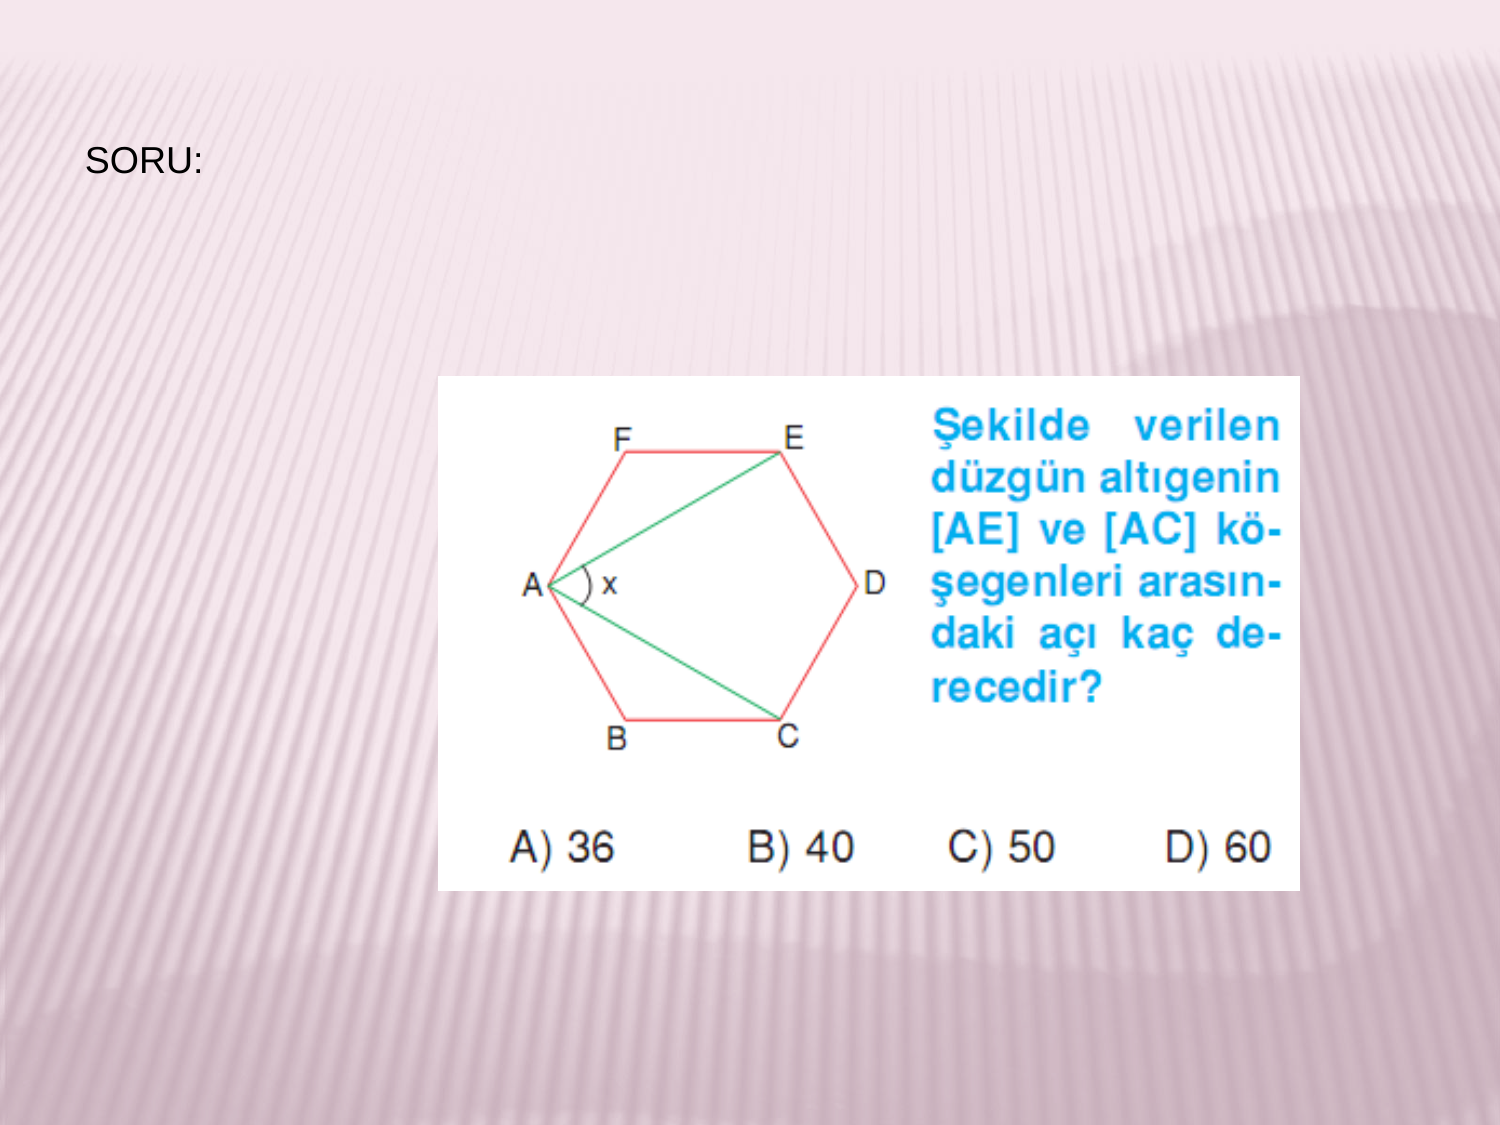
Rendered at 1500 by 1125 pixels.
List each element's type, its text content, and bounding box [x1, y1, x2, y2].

text_box SORU: [70, 128, 411, 189]
picture [437, 376, 1301, 891]
